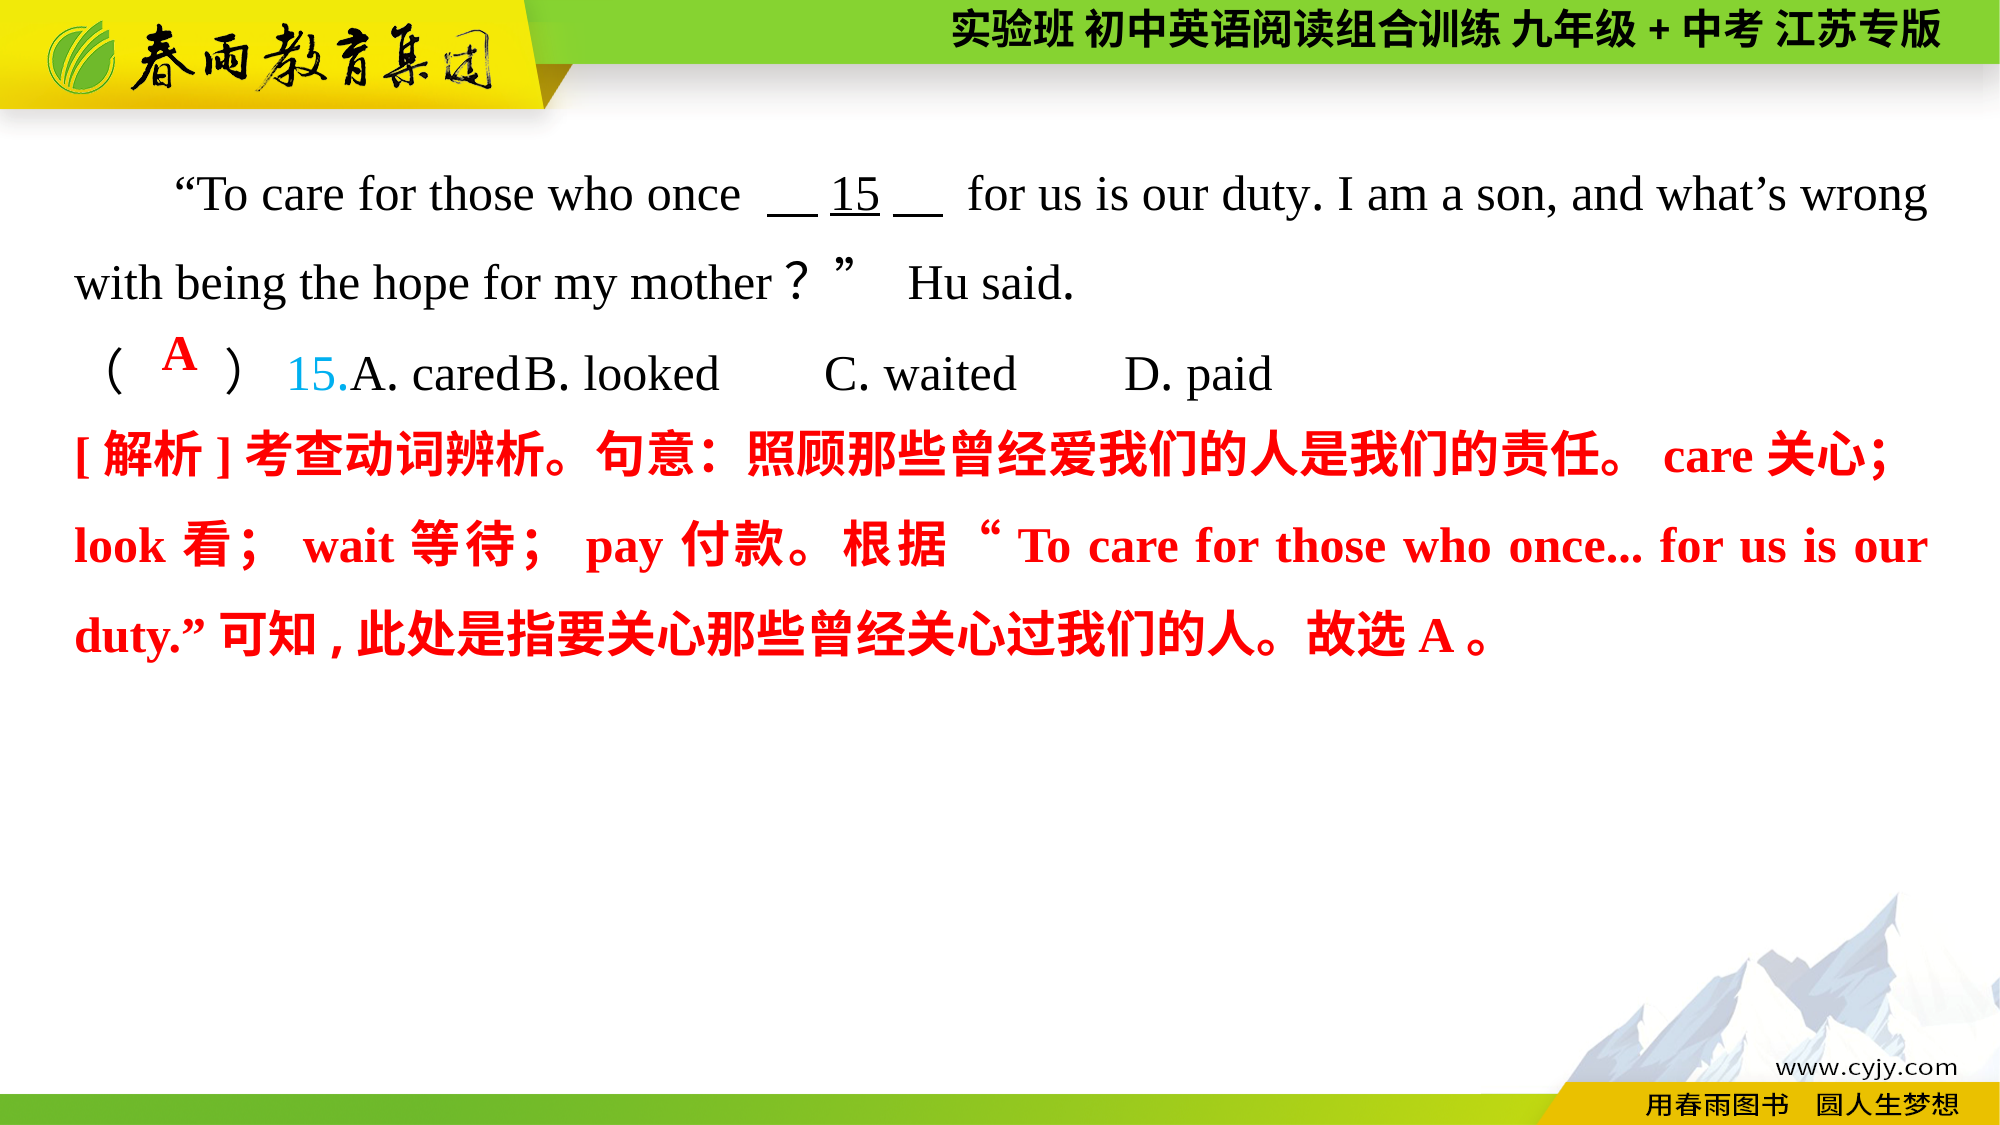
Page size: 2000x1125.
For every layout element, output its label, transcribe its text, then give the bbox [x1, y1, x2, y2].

text_box （ ）15.A. cared B. looked C. waited D. paid [59, 302, 1944, 385]
text_box [解析]考查动词辨析。句意：照顾那些曾经爱我们的人是我们的责任。care关心；look看；wait等待；pay付款。根据“To care for those who once... for us is our duty.”可知,此处是指要关心那些曾经关心过我们的人。故选A。 [59, 385, 1944, 671]
list “To care for those who once 15 for us is our duty. I am a son, and what’s wrong with being the hope for my mother？” Hu said. [59, 122, 1944, 302]
picture [0, 0, 2000, 1125]
text_box A [146, 313, 213, 385]
